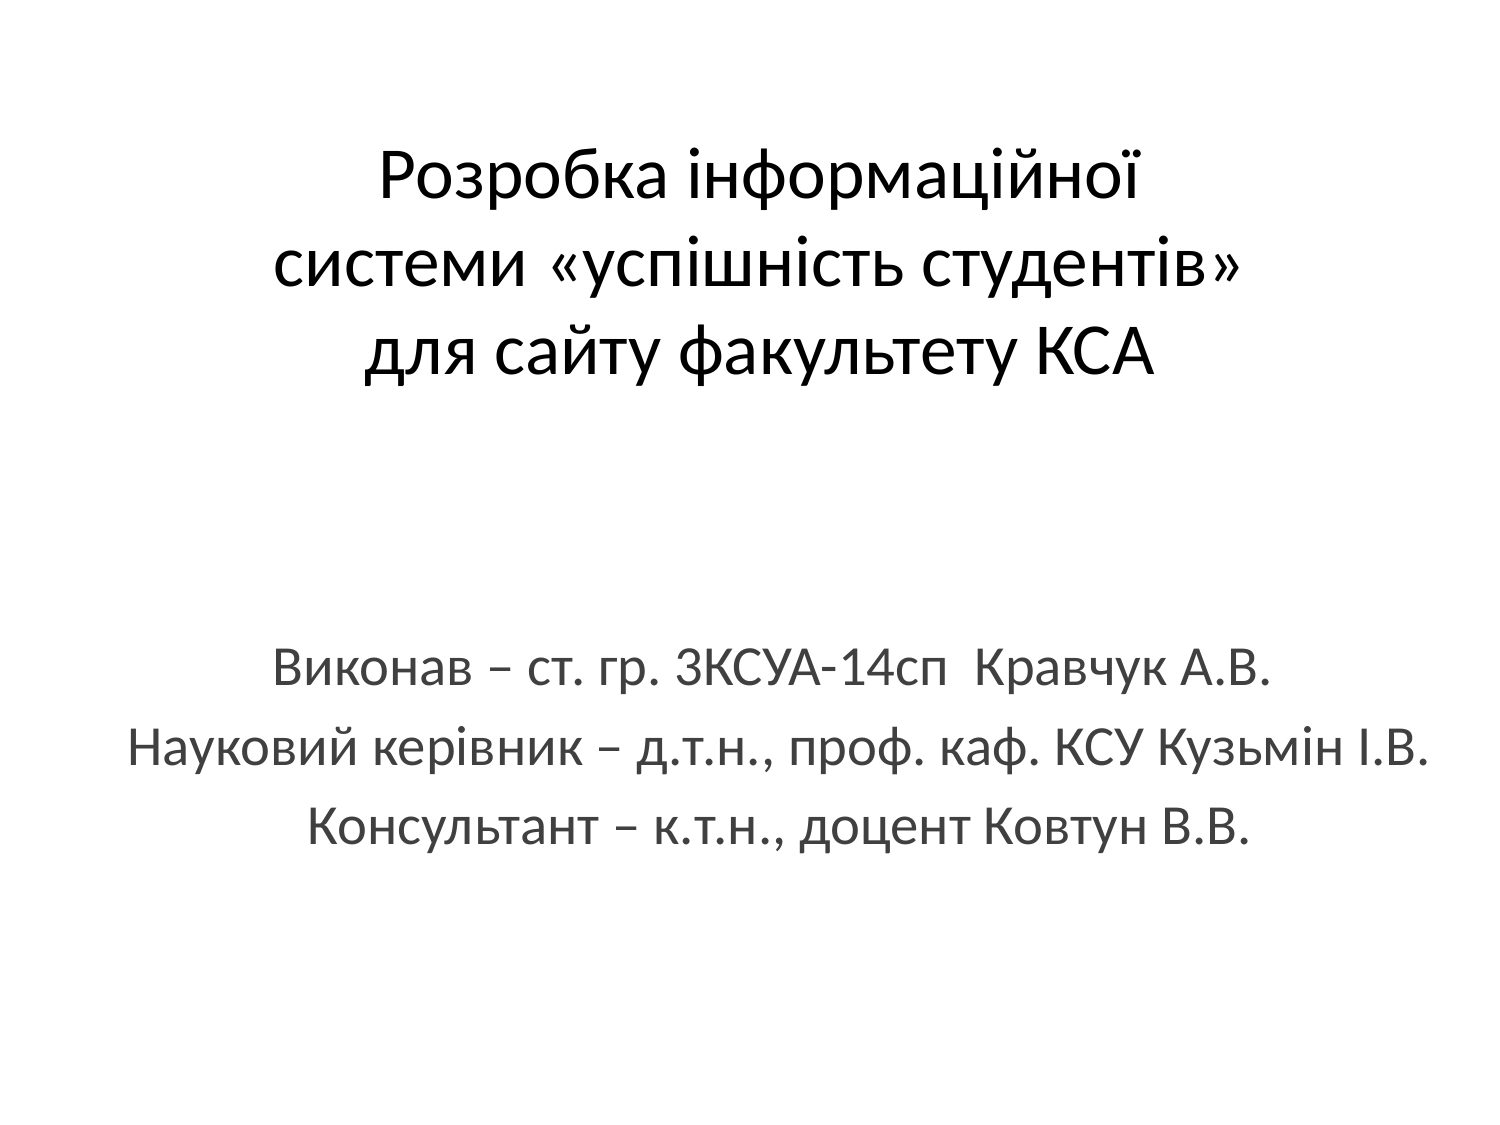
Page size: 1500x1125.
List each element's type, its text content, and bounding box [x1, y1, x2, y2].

subtitle Виконав – ст. гр. 3КСУА-14сп Кравчук А.В. Науковий керівник – д.т.н., проф. каф. КСУ Кузьмін І.В. Консультант – к.т.н., доцент Ковтун В.В. [112, 621, 1447, 929]
title Розробка інформаційної системи «успішність студентів» для сайту факультету КСА [253, 101, 1267, 413]
